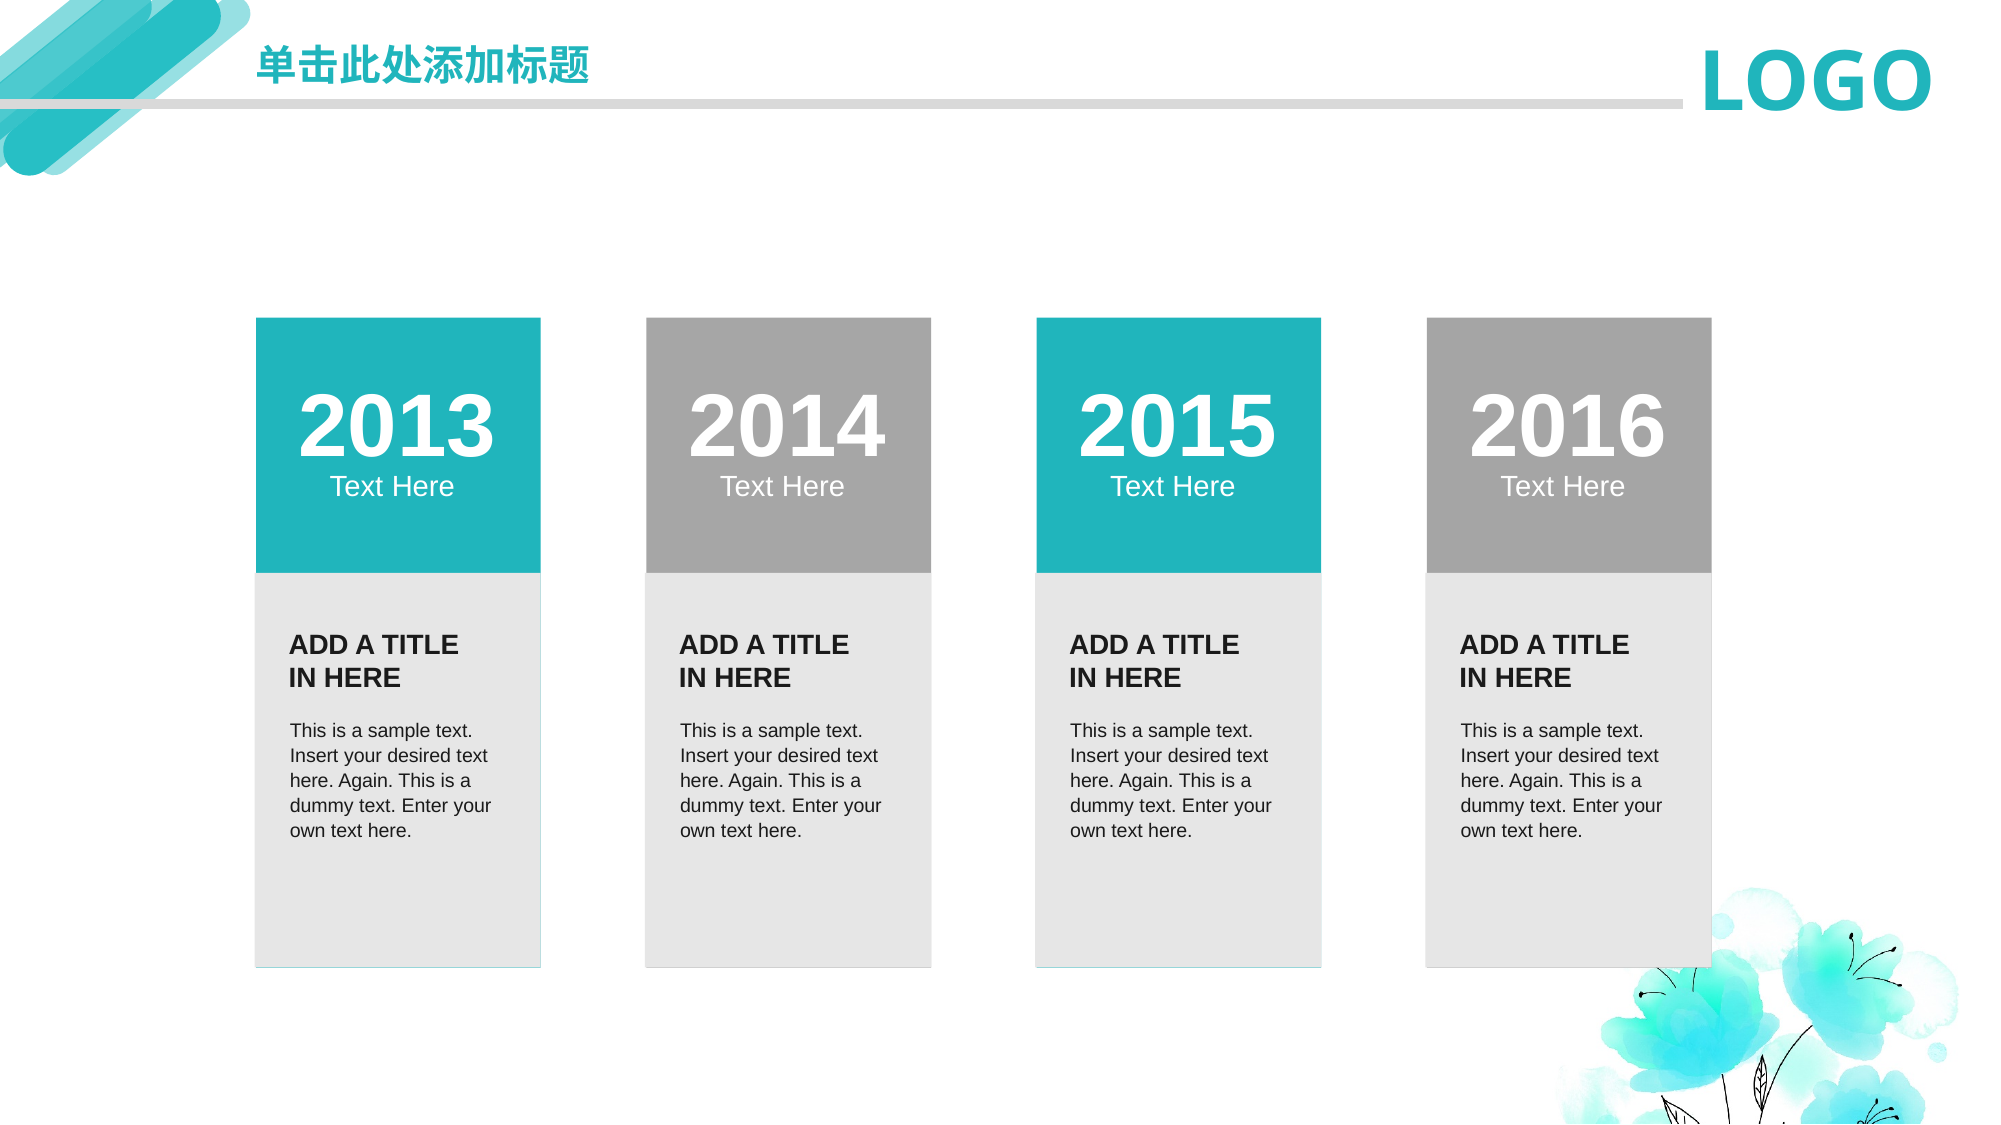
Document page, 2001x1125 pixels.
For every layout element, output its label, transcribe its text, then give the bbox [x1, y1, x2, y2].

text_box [1035, 317, 1322, 968]
text_box LOGO [1683, 19, 2000, 135]
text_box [644, 317, 932, 968]
text_box 单击此处添加标题 [241, 31, 605, 97]
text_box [1425, 317, 1712, 968]
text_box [254, 317, 541, 968]
picture [1552, 810, 1960, 1124]
